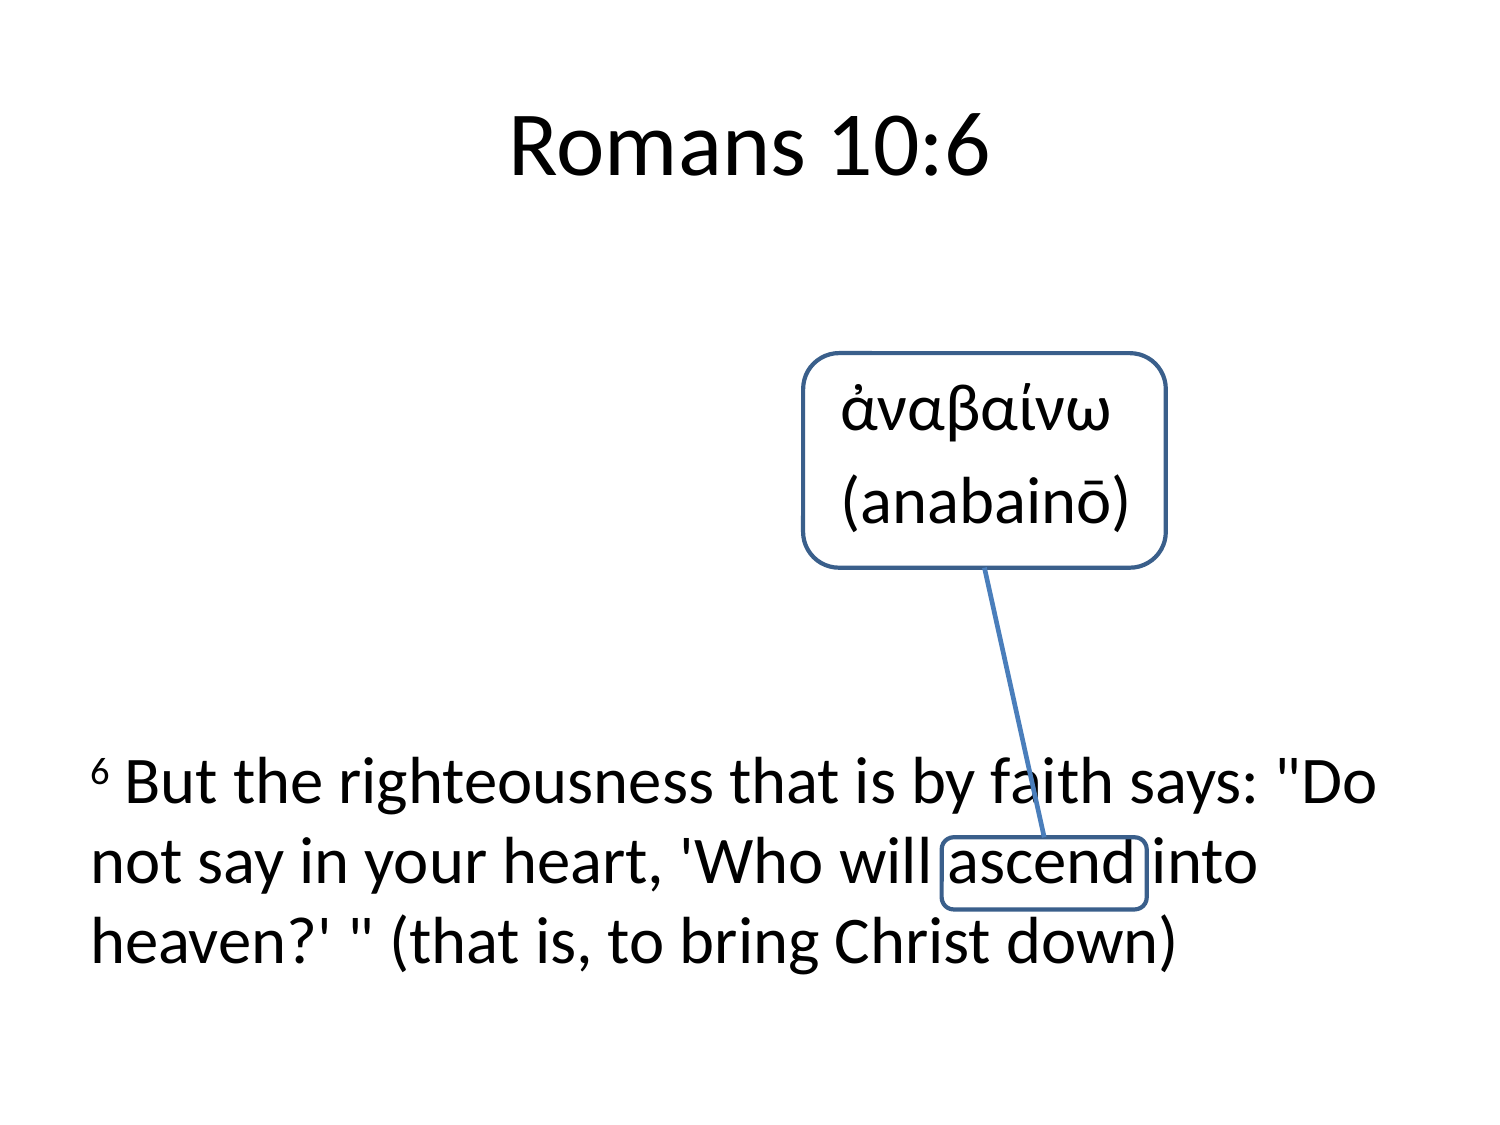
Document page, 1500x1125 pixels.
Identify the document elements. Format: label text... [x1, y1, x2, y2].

title Romans 10:6 [75, 45, 1425, 233]
text_box [800, 350, 1168, 570]
text_box [939, 835, 1149, 912]
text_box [984, 567, 1045, 838]
list ἀναβαίνω (anabainō) 6 But the righteousness that is by faith says: "Do not say in your heart, 'Who will ascend into heaven?' " (that is, to bring Christ down) [75, 262, 1425, 1005]
